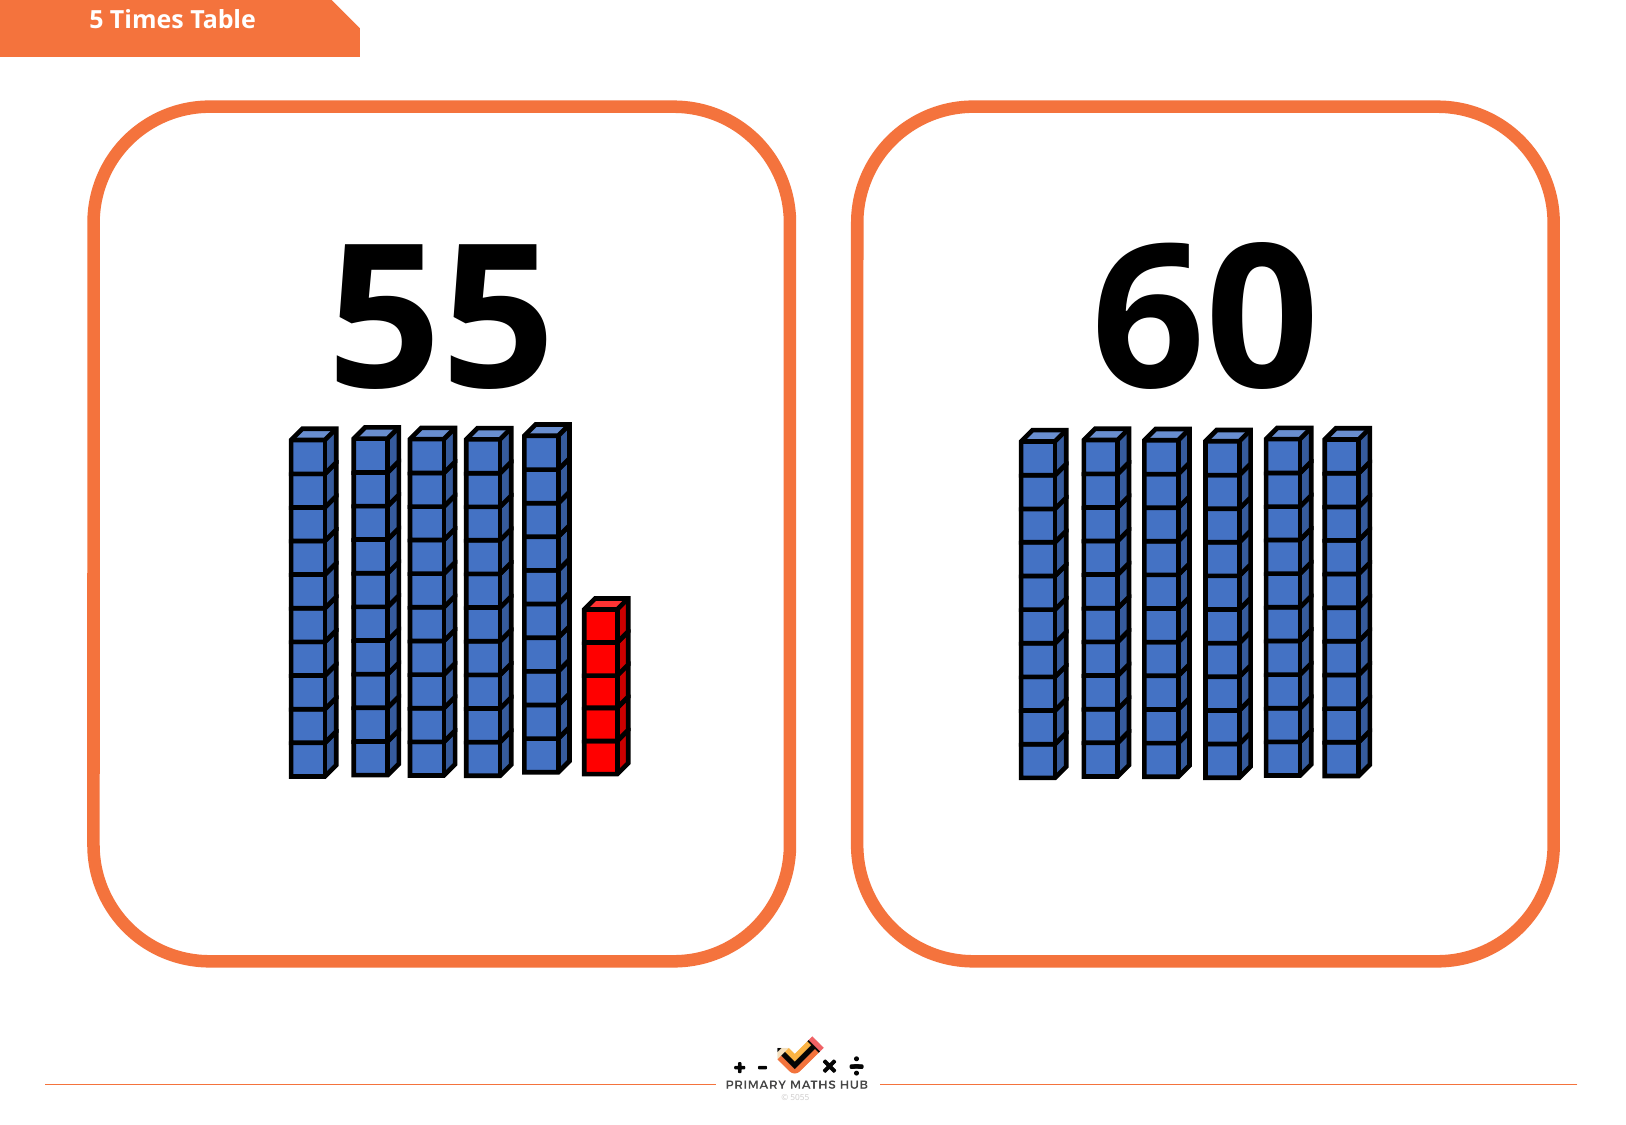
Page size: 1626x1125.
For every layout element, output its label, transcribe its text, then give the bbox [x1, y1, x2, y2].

text_box 60 [857, 179, 1554, 435]
text_box [92, 207, 792, 963]
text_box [524, 424, 570, 773]
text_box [409, 427, 456, 776]
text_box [1205, 429, 1251, 778]
text_box 5 Times Table [0, 0, 361, 58]
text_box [1144, 429, 1190, 777]
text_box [1083, 428, 1129, 777]
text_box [1266, 427, 1312, 776]
text_box 55 [93, 179, 790, 435]
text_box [1324, 428, 1370, 776]
text_box [856, 209, 1555, 963]
picture [722, 1034, 872, 1094]
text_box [353, 427, 399, 776]
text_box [291, 428, 337, 777]
text_box [100, 105, 783, 179]
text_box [466, 428, 512, 776]
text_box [1021, 430, 1067, 778]
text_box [584, 598, 629, 775]
text_box © 5055 [720, 1084, 870, 1110]
text_box [864, 105, 1547, 179]
